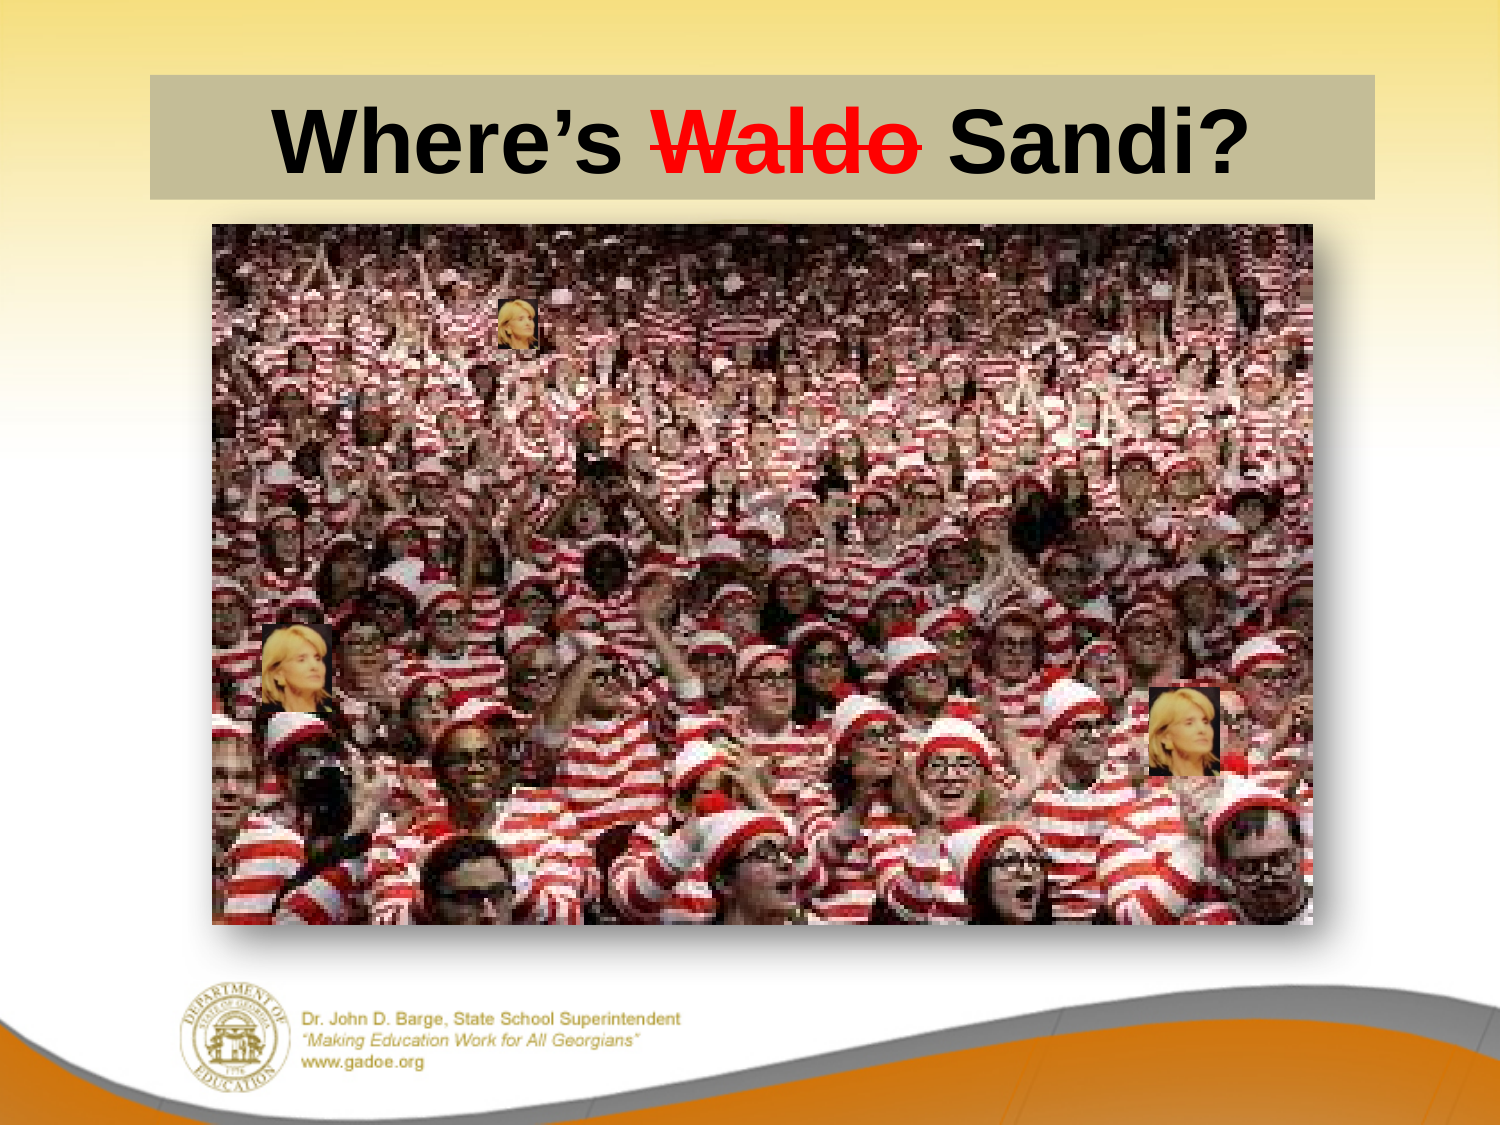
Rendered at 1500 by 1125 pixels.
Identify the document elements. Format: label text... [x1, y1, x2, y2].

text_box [262, 299, 1221, 776]
picture [0, 0, 1500, 1125]
text_box Where’s Waldo Sandi? [150, 74, 1375, 200]
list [212, 224, 1313, 926]
